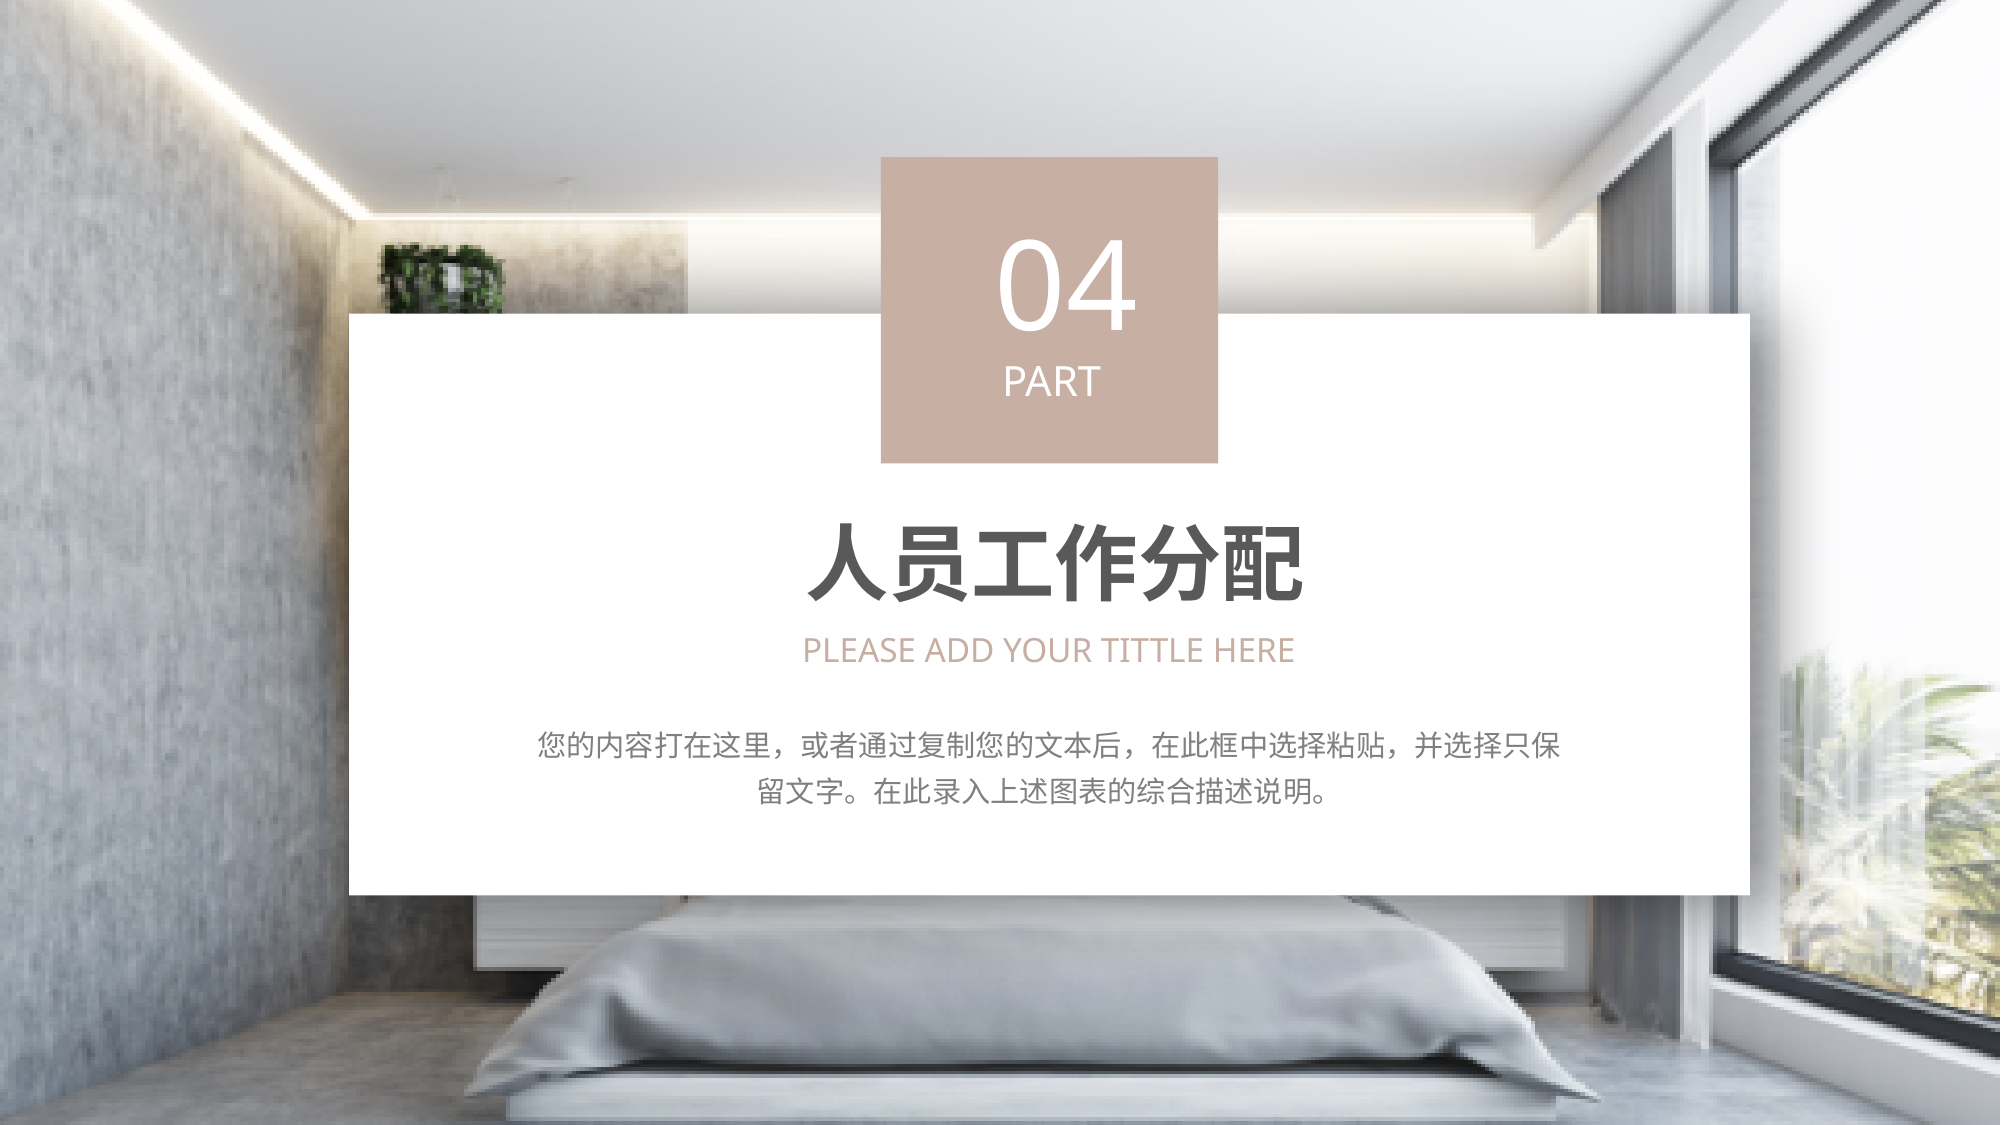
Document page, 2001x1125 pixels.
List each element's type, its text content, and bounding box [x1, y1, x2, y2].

text_box 04 [914, 197, 1219, 363]
text_box [880, 156, 1219, 464]
text_box PLEASE ADD YOUR TITTLE HERE [688, 621, 1410, 677]
text_box 人员工作分配 [546, 504, 1564, 619]
text_box PART [987, 347, 1139, 413]
text_box [0, 0, 2000, 1125]
text_box [348, 313, 1751, 896]
text_box 您的内容打在这里，或者通过复制您的文本后，在此框中选择粘贴，并选择只保留文字。在此录入上述图表的综合描述说明。 [511, 709, 1587, 816]
